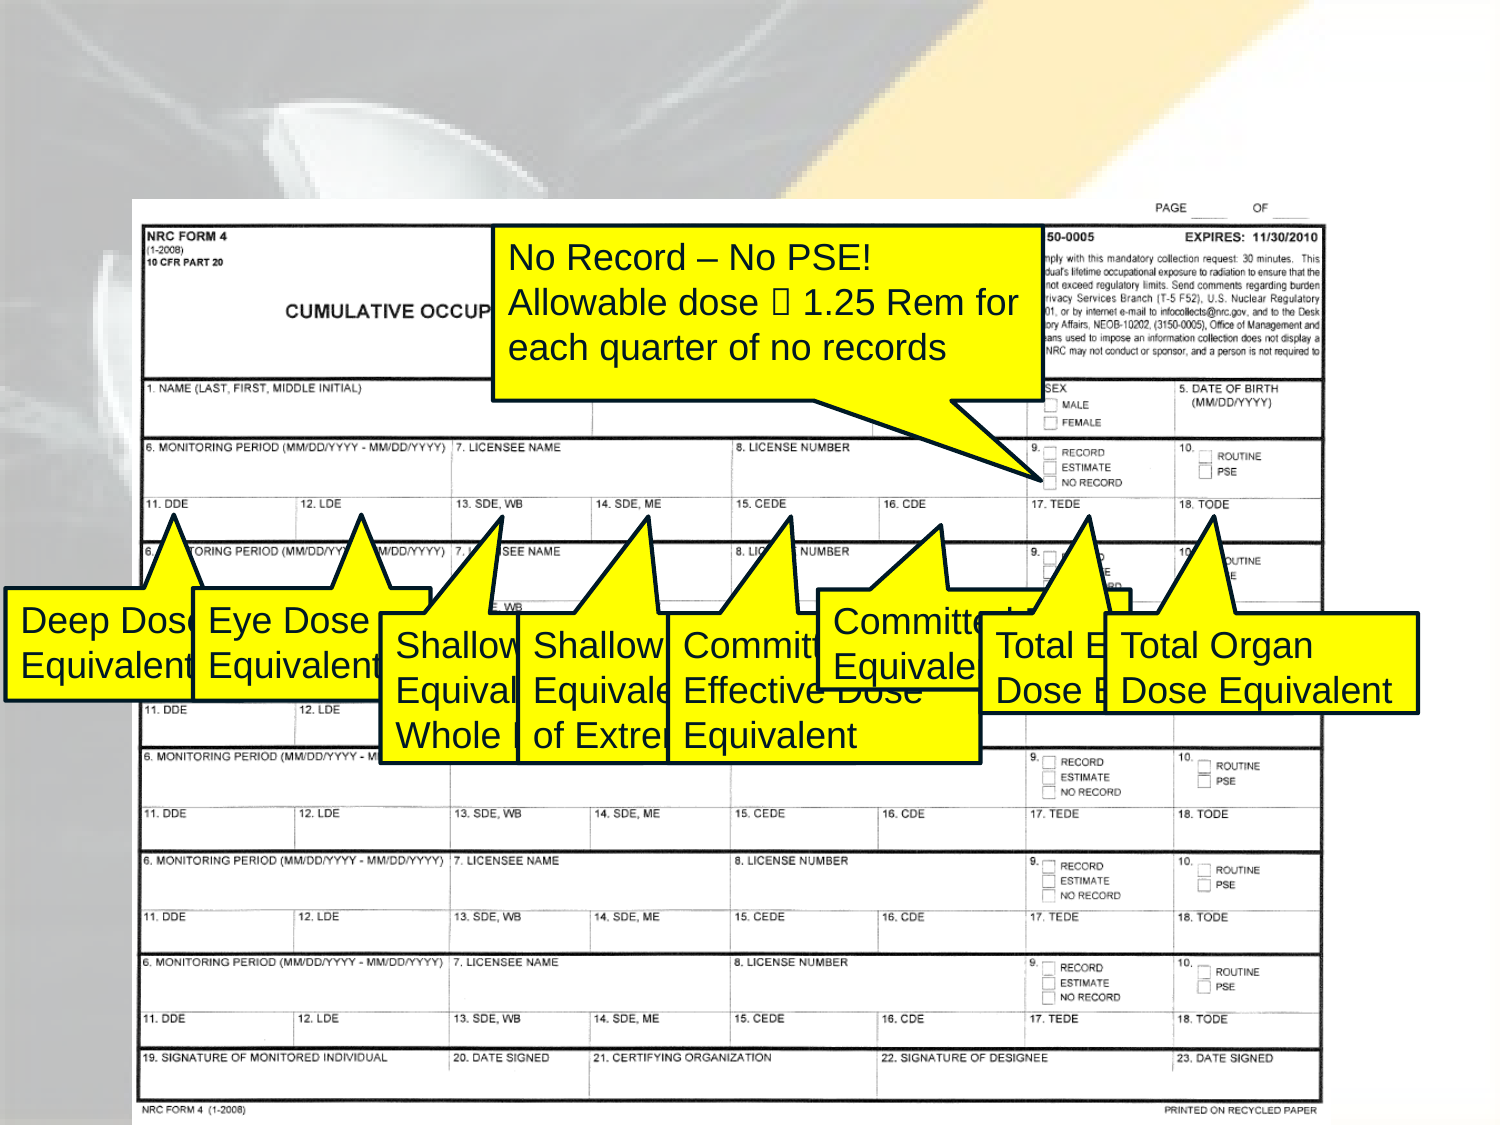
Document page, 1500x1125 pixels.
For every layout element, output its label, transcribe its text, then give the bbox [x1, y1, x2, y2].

text_box Total Organ Dose Equivalent [1336, 613, 1418, 714]
text_box Deep Dose Equivalent [5, 588, 126, 701]
picture [131, 199, 1331, 1125]
